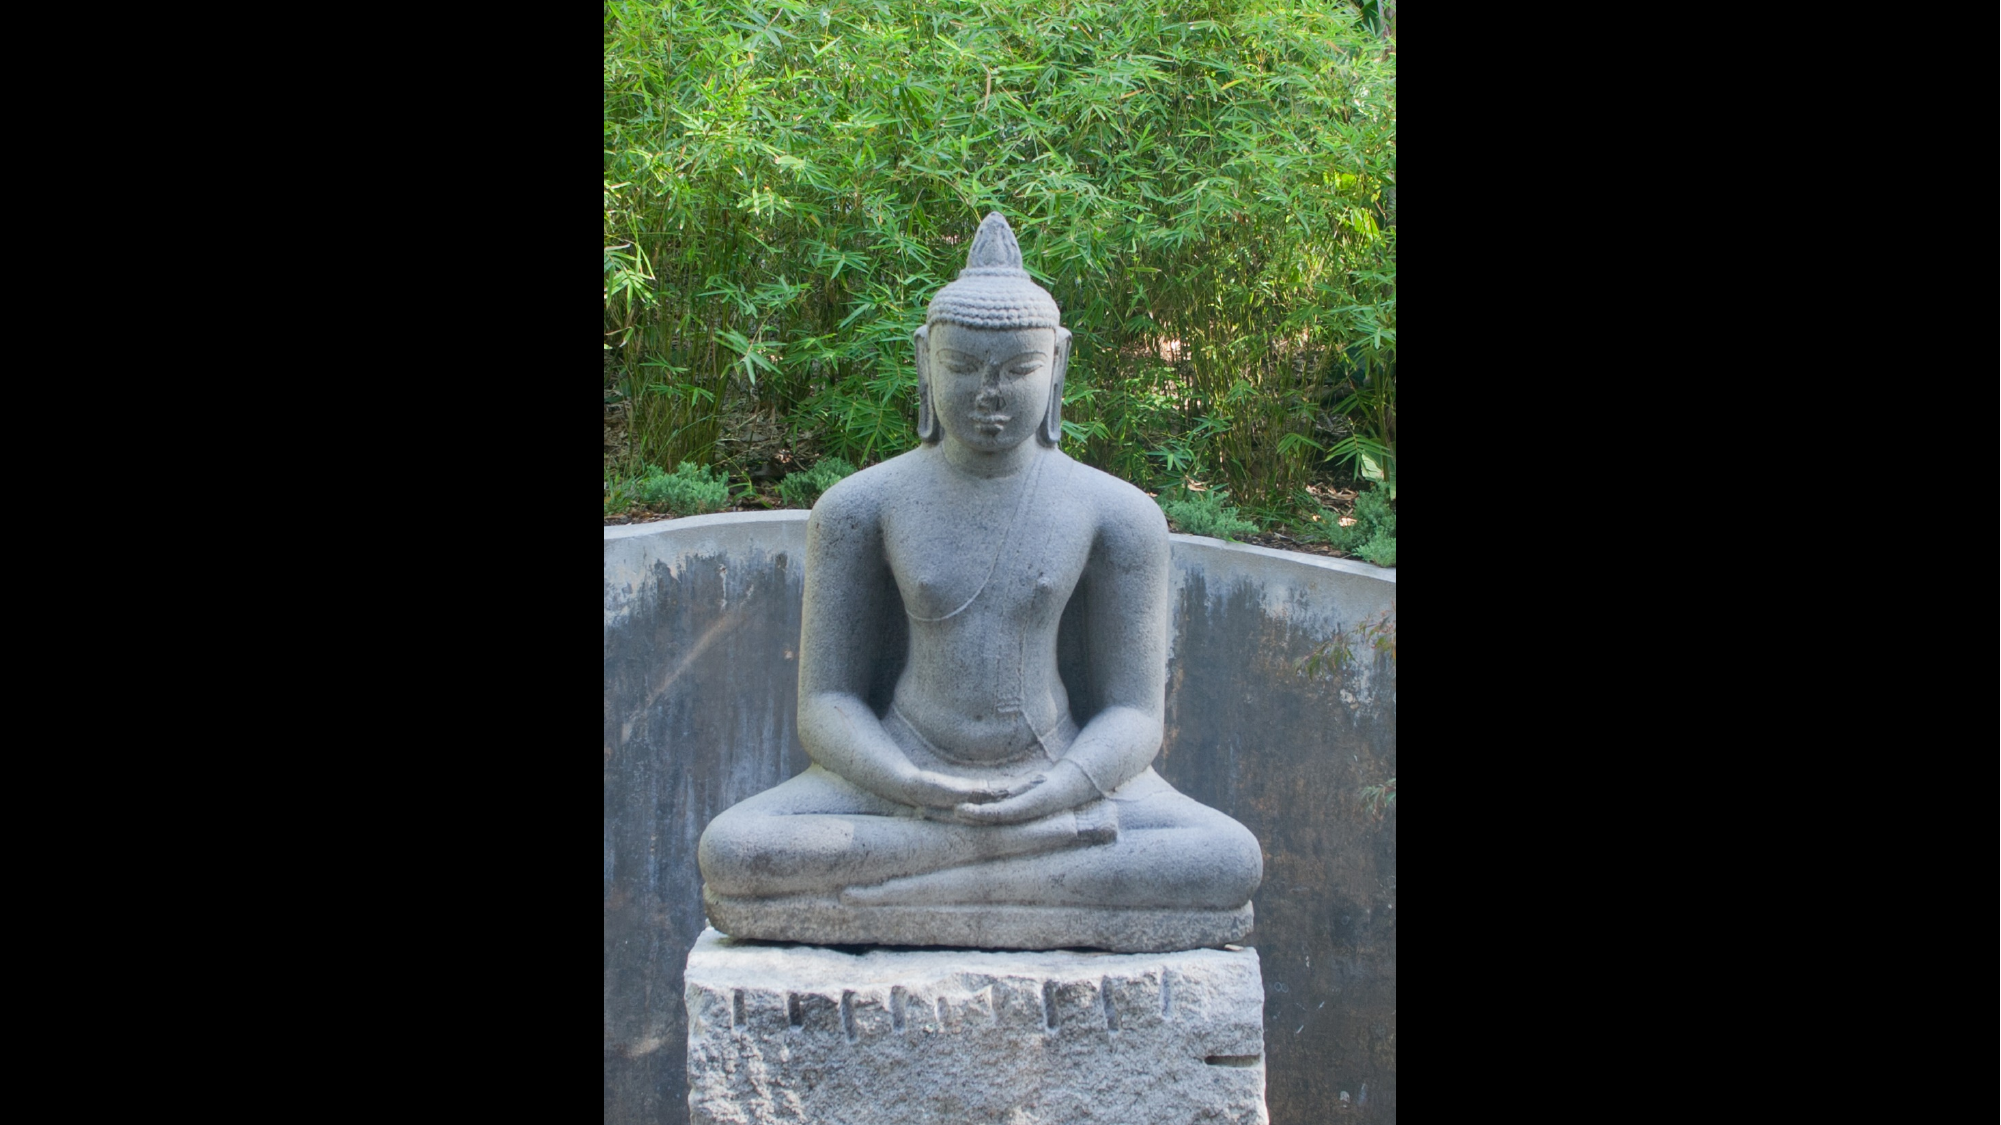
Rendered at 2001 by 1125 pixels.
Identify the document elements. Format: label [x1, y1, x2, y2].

picture [604, 0, 1396, 1125]
